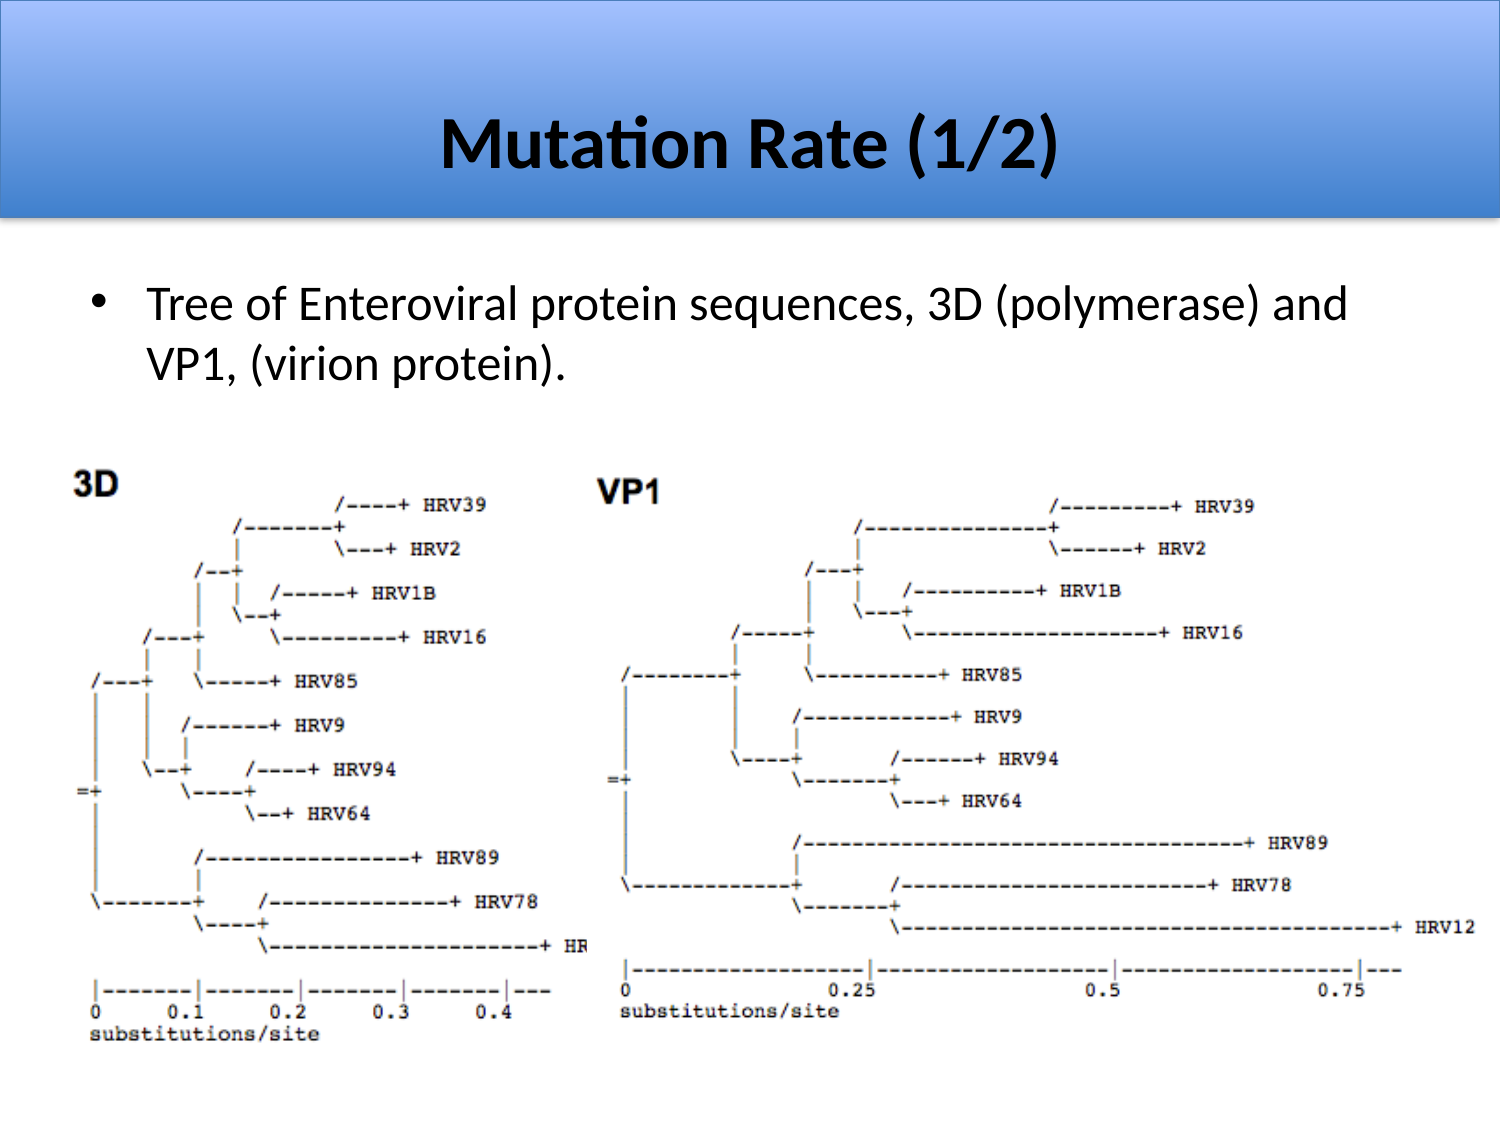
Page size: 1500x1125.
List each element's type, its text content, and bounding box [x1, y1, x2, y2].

list Tree of Enteroviral protein sequences, 3D (polymerase) and VP1, (virion protein). [75, 262, 1425, 429]
title Mutation Rate (1/2) [75, 45, 1425, 233]
picture [31, 464, 1493, 1064]
